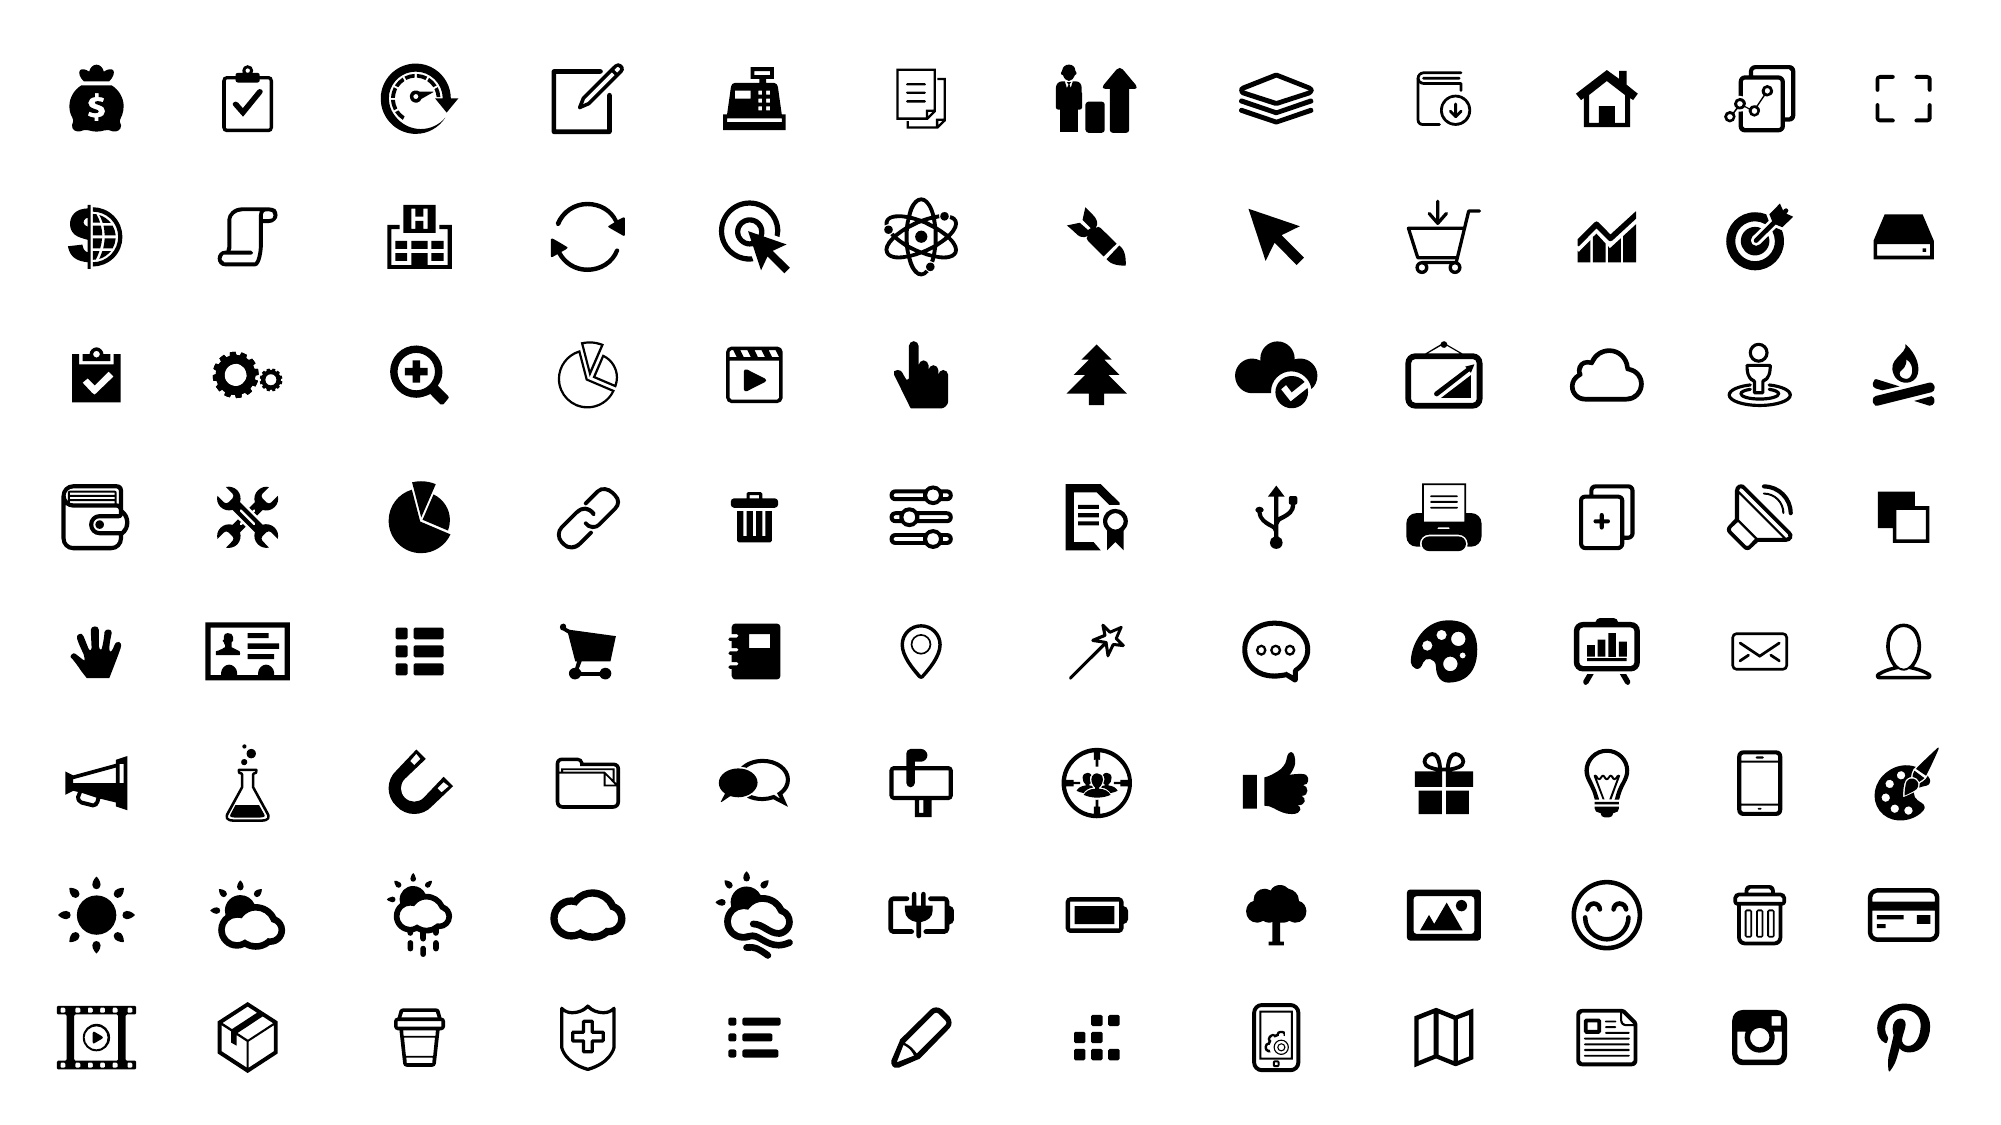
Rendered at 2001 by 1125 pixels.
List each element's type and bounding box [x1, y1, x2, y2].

text_box [386, 873, 453, 958]
text_box [65, 756, 128, 811]
text_box [390, 345, 449, 405]
text_box [1406, 199, 1482, 275]
text_box [550, 201, 626, 272]
text_box [1410, 620, 1478, 683]
text_box [216, 485, 279, 549]
text_box [1875, 623, 1932, 680]
text_box [380, 63, 459, 134]
text_box [718, 758, 791, 808]
text_box [1733, 884, 1787, 946]
text_box [1573, 617, 1640, 685]
text_box [56, 1005, 137, 1070]
text_box [1414, 1007, 1474, 1068]
text_box [1073, 1014, 1120, 1061]
text_box [1579, 484, 1635, 551]
text_box [387, 204, 452, 269]
text_box [1727, 342, 1792, 408]
text_box [224, 744, 271, 822]
text_box [1406, 889, 1481, 941]
text_box [889, 485, 953, 549]
text_box [551, 63, 625, 135]
text_box [728, 623, 781, 680]
text_box [730, 492, 779, 543]
text_box [217, 207, 278, 267]
text_box [1255, 485, 1298, 549]
text_box [900, 624, 942, 679]
text_box [1584, 748, 1630, 818]
text_box [1914, 74, 1932, 92]
text_box [1246, 885, 1307, 946]
text_box [1242, 752, 1310, 815]
text_box [61, 484, 132, 551]
text_box [1238, 72, 1314, 125]
text_box [388, 481, 451, 554]
text_box [388, 749, 454, 814]
text_box [550, 889, 626, 941]
text_box [718, 200, 790, 274]
text_box [1737, 750, 1783, 816]
text_box [1575, 70, 1638, 128]
text_box [210, 880, 286, 950]
text_box [1875, 74, 1895, 92]
text_box [557, 341, 618, 409]
text_box [1732, 1009, 1788, 1066]
text_box [1061, 747, 1132, 819]
text_box [1576, 1008, 1638, 1067]
text_box [888, 891, 954, 939]
text_box [1405, 341, 1483, 409]
text_box [1242, 620, 1311, 683]
text_box [1065, 484, 1128, 551]
text_box [1414, 752, 1474, 815]
text_box [715, 871, 794, 959]
text_box [1873, 214, 1934, 260]
text_box [728, 1017, 781, 1058]
text_box [1571, 879, 1643, 951]
text_box [70, 626, 122, 679]
text_box [395, 627, 444, 676]
text_box [1726, 484, 1794, 551]
text_box [1569, 348, 1644, 402]
text_box [1873, 742, 1935, 825]
text_box [1068, 623, 1125, 680]
text_box [1724, 64, 1796, 133]
text_box [560, 1004, 616, 1071]
text_box [394, 1008, 446, 1067]
text_box [1867, 888, 1940, 942]
text_box [1731, 632, 1789, 671]
text_box [1877, 491, 1930, 543]
text_box [726, 346, 783, 404]
text_box [1914, 103, 1932, 123]
text_box [205, 622, 290, 681]
text_box [72, 347, 121, 403]
text_box [1055, 64, 1138, 133]
text_box [883, 197, 960, 277]
text_box [1726, 203, 1794, 271]
text_box [1577, 211, 1637, 263]
text_box [69, 64, 124, 133]
text_box [559, 623, 616, 680]
text_box [1406, 483, 1482, 552]
text_box [1066, 207, 1127, 267]
text_box [222, 65, 274, 133]
text_box [1872, 344, 1935, 406]
text_box [1065, 897, 1128, 933]
text_box [67, 204, 126, 269]
text_box [1248, 208, 1304, 266]
text_box [1416, 71, 1472, 126]
text_box [896, 68, 946, 129]
text_box [1877, 1003, 1931, 1072]
text_box [1252, 1003, 1301, 1073]
text_box [58, 876, 135, 954]
text_box [555, 757, 621, 809]
text_box [1066, 344, 1127, 406]
text_box [723, 67, 786, 131]
text_box [212, 351, 283, 399]
text_box [217, 1002, 278, 1074]
text_box [1235, 341, 1318, 409]
text_box [894, 341, 949, 409]
text_box [889, 748, 953, 818]
text_box [555, 485, 621, 550]
text_box [891, 1007, 952, 1068]
text_box [1875, 103, 1895, 123]
